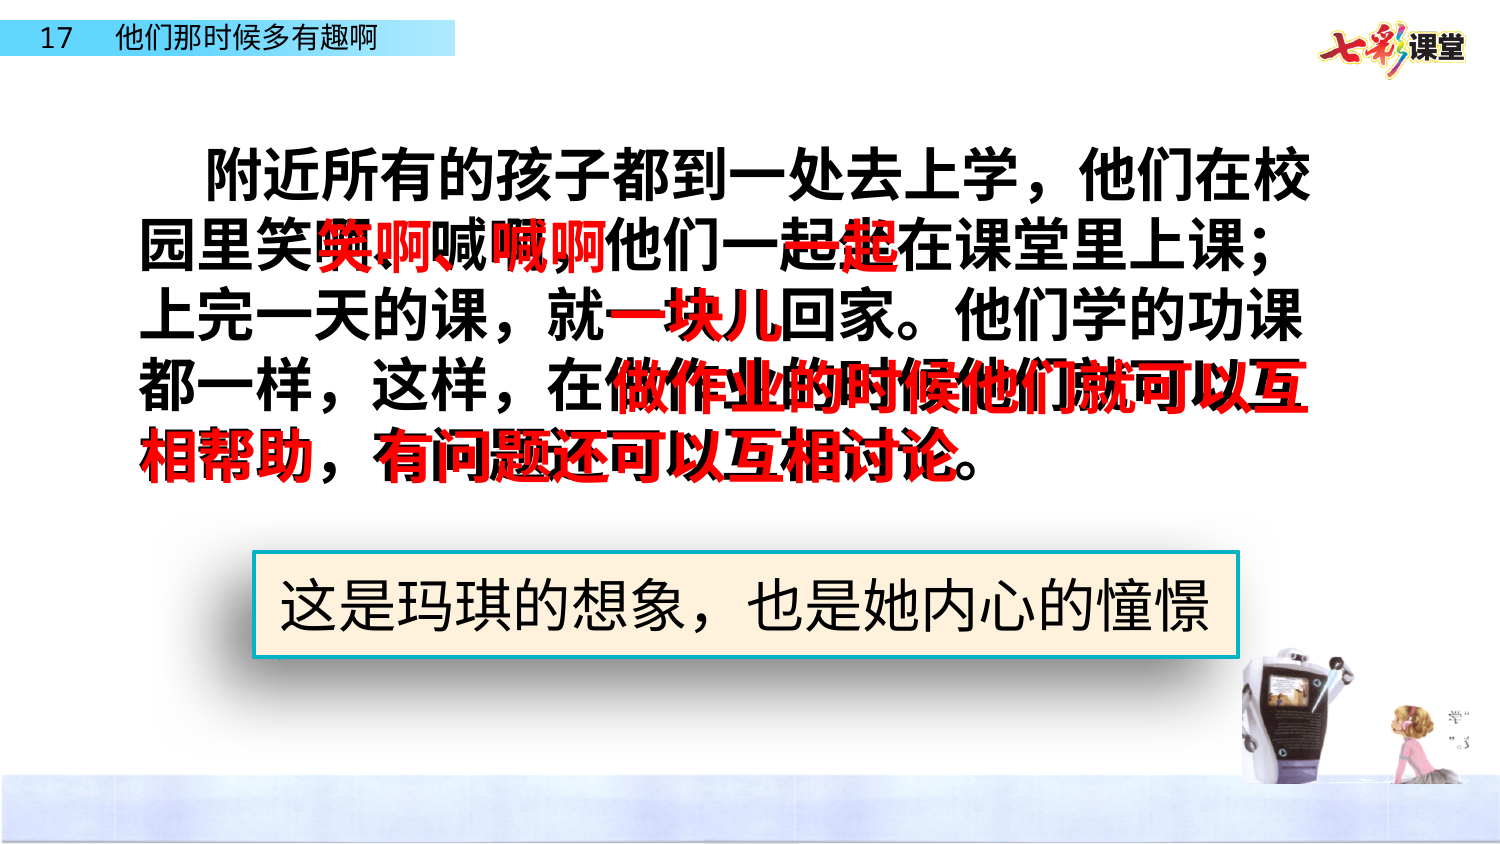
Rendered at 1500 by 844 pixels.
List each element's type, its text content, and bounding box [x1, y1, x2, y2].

text_box 一块儿 [594, 272, 799, 357]
text_box 笑啊、喊啊 [301, 203, 623, 288]
text_box 一起 [768, 203, 915, 288]
text_box 相帮助 [125, 412, 331, 498]
picture [1316, 20, 1468, 80]
picture [0, 639, 1500, 844]
text_box 有问题还可以互相讨论 [362, 412, 976, 498]
text_box 做作业的时候他们就可以 [597, 343, 1269, 429]
text_box 互 [1269, 343, 1326, 429]
text_box 这是玛琪的想象，也是她内心的憧憬 [252, 550, 1240, 661]
text_box 附近所有的孩子都到一处去上学，他们在校园里笑啊、喊啊，他们一起坐在课堂里上课；上完一天的课，就一块儿回家。他们学的功课都一样，这样，在做作业的时候他们就可以互相帮助，有问题还可以互相讨论。 [123, 130, 1343, 496]
